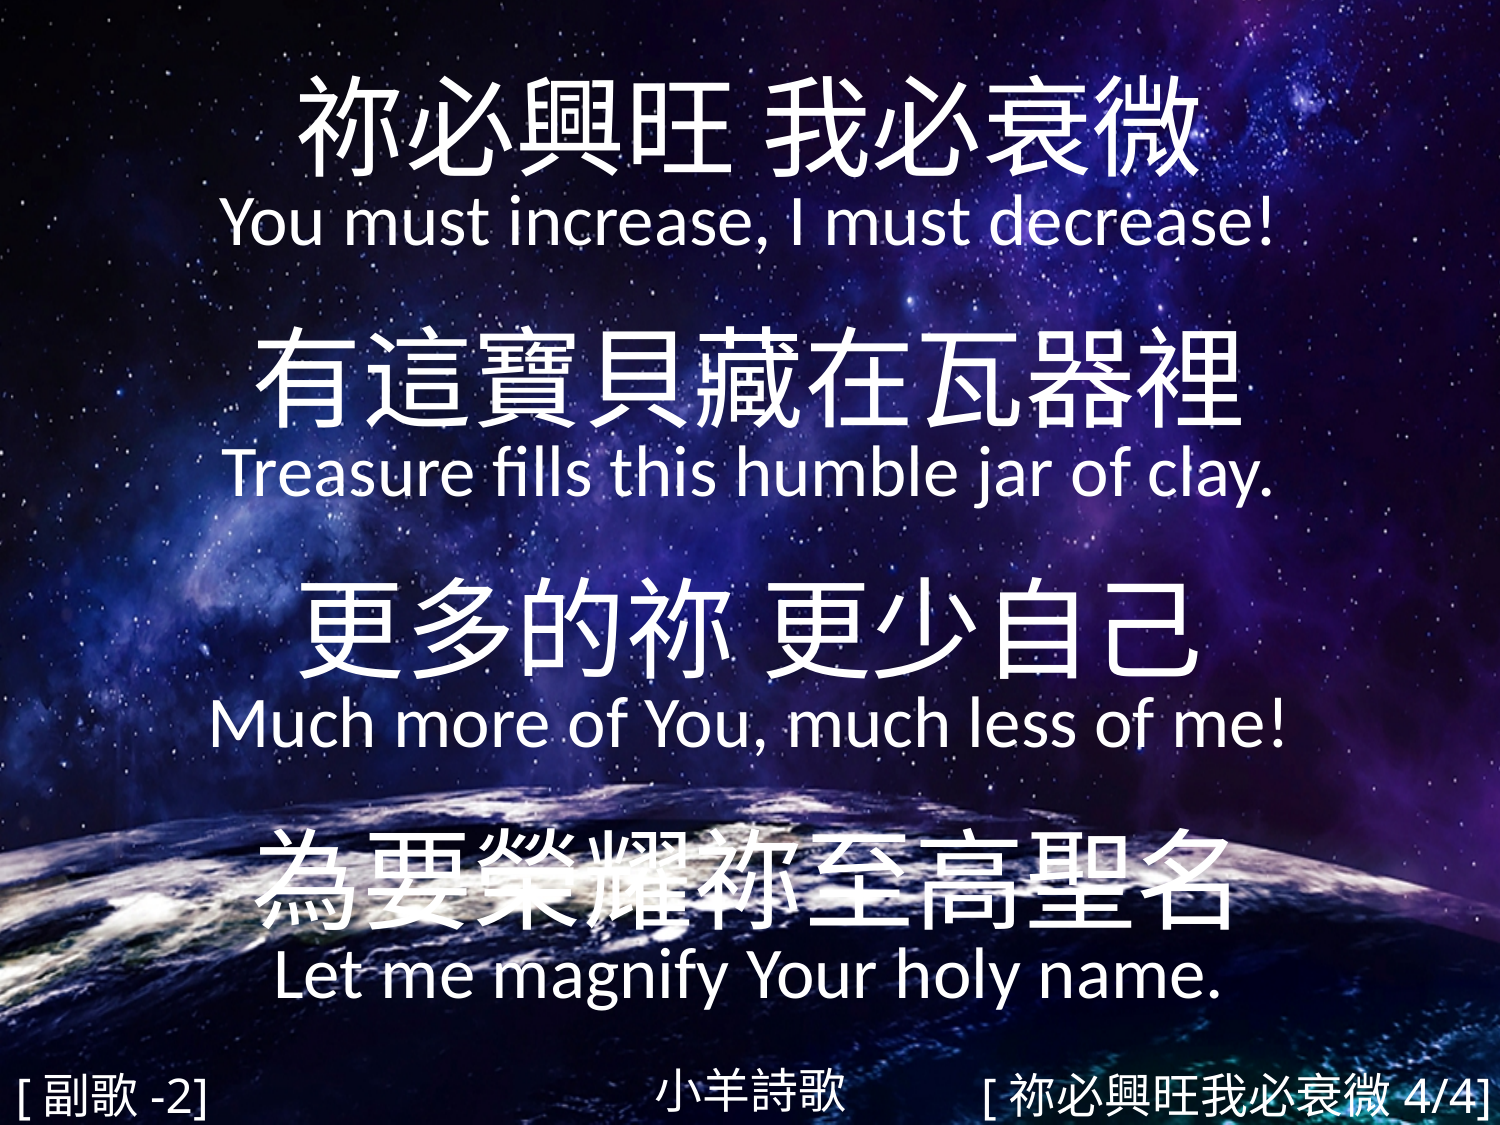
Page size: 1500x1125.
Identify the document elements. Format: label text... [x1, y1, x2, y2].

subtitle 小羊詩歌 [0, 1053, 1500, 1125]
picture [0, 700, 1500, 1053]
text_box [祢必興旺我必衰微4/4] [868, 1058, 1500, 1125]
text_box [副歌-2] [0, 1058, 271, 1125]
text_box 祢必興旺 我必衰微 You must increase, I must decrease! 有這寶貝藏在瓦器裡 Treasure fills this humble jar of clay. 更多的祢 更少自己 Much more of You, much less of me! 為要榮耀祢至高聖名 Let me magnify Your holy name. [0, 1, 1500, 700]
title [0, 700, 1494, 710]
